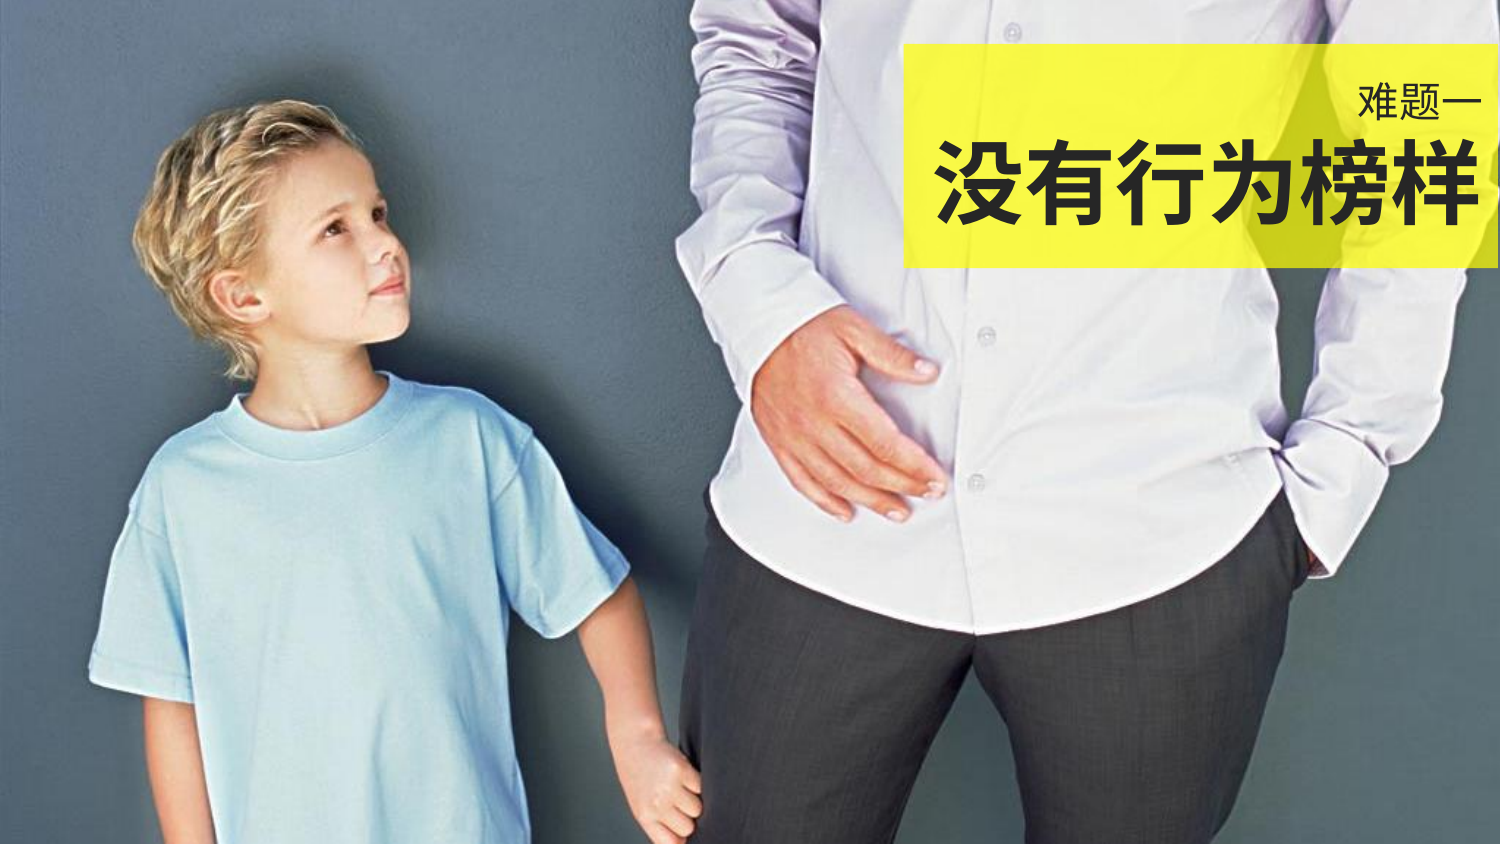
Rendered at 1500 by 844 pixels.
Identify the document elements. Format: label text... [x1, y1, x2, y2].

picture [0, 0, 1500, 844]
text_box 难题一 没有行为榜样 [901, 42, 1500, 270]
